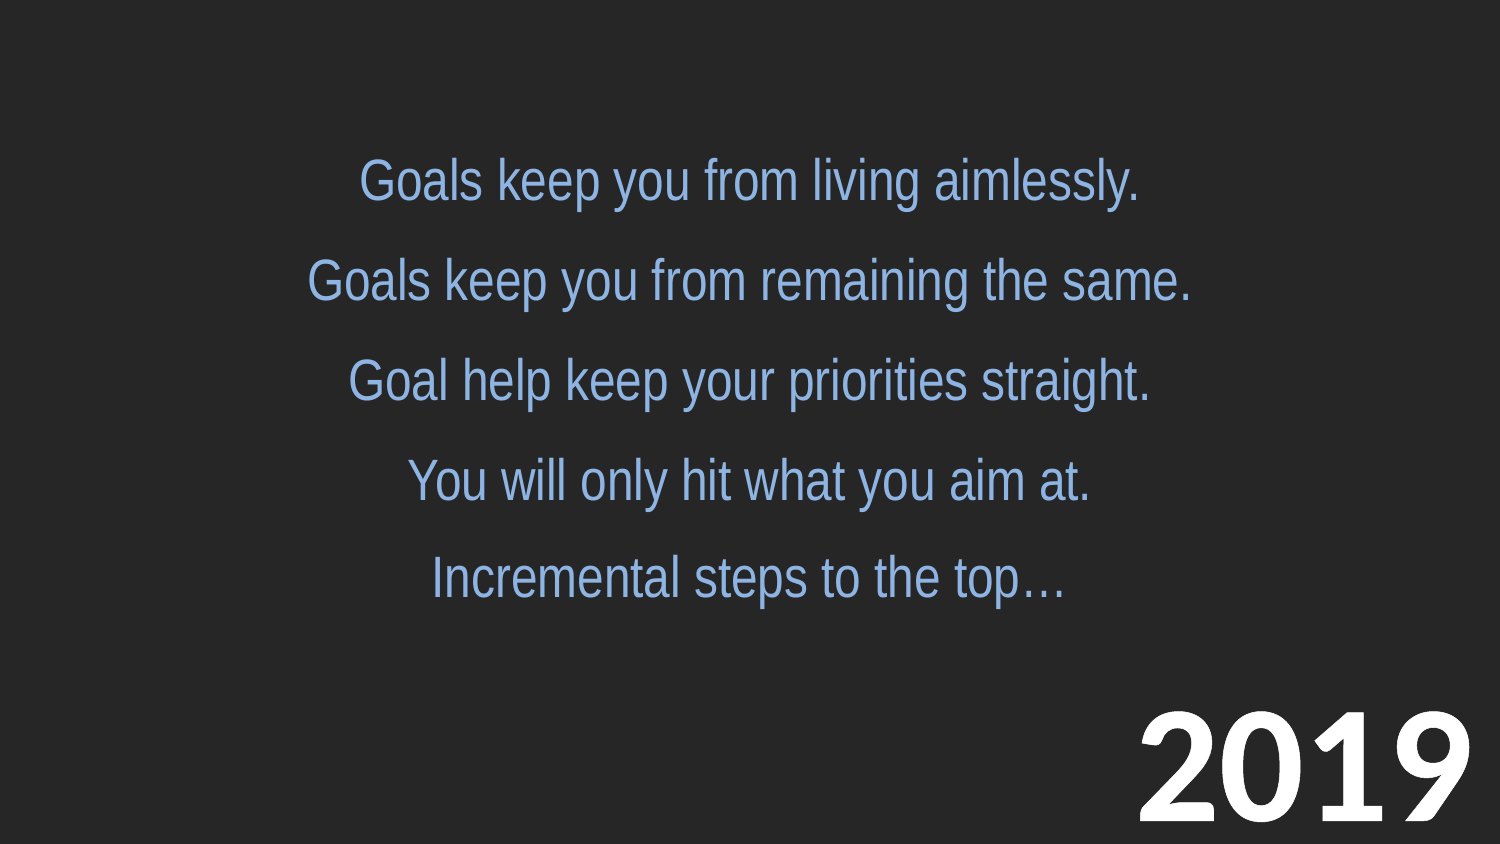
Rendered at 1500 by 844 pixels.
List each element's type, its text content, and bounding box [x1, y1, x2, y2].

text_box Goals keep you from living aimlessly. Goals keep you from remaining the same. Goal help keep your priorities straight. You will only hit what you aim at. Incremental steps to the top… [0, 134, 1500, 617]
text_box 2019 [637, 646, 1488, 844]
